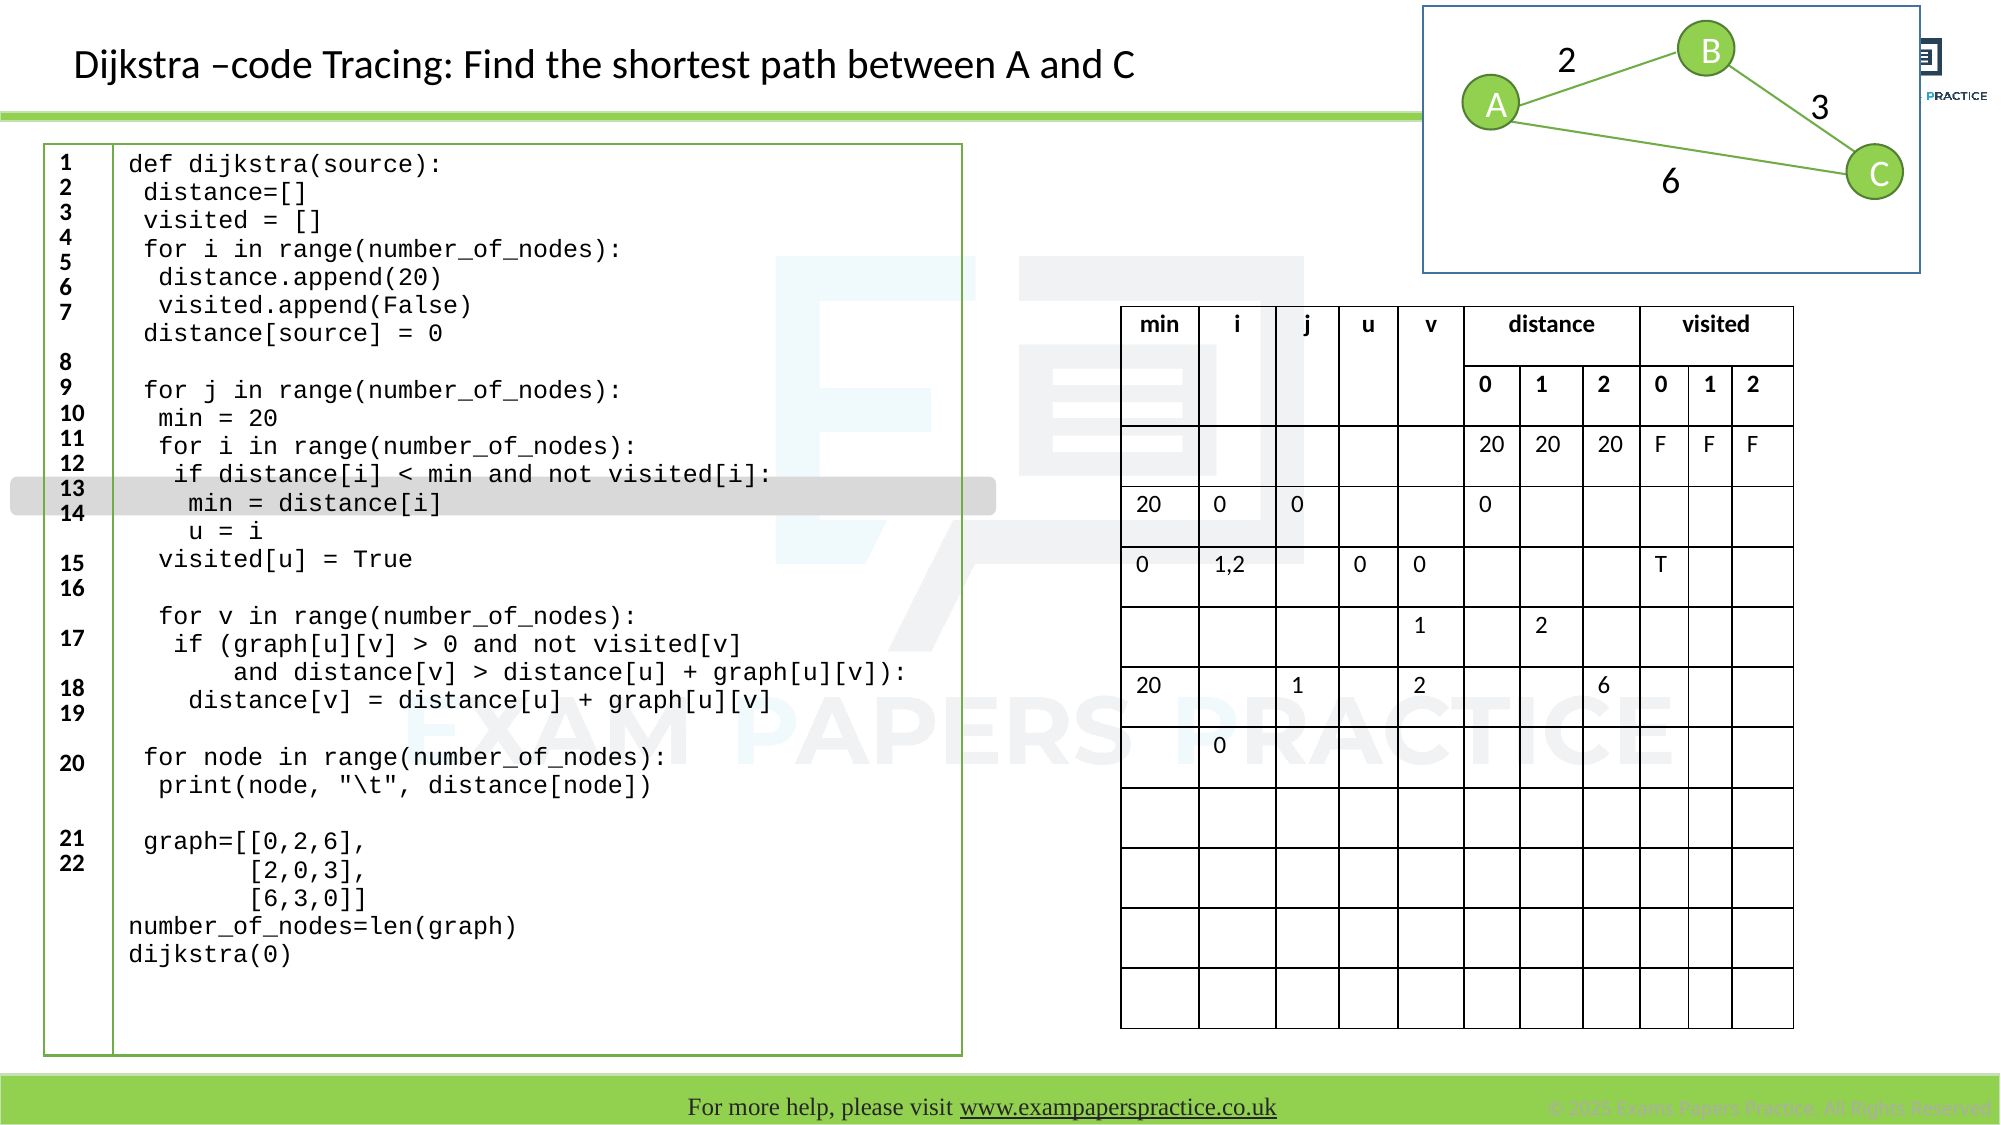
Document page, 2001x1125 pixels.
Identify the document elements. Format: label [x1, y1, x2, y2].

table_cell [1465, 548, 1519, 606]
table_cell [1340, 849, 1397, 907]
table_cell [1122, 909, 1198, 967]
table_cell [1521, 909, 1582, 967]
table_cell [1340, 909, 1397, 967]
table_cell [1641, 487, 1688, 546]
table_cell [1733, 789, 1793, 847]
table_cell [1733, 849, 1793, 907]
table_cell [1584, 789, 1639, 847]
table_cell [1340, 668, 1397, 726]
table_cell [1641, 728, 1688, 787]
table_cell [1122, 487, 1198, 546]
table_cell [1465, 367, 1519, 425]
table_header [1465, 307, 1639, 365]
table_cell [1200, 789, 1275, 847]
table_cell [1521, 728, 1582, 787]
table_cell [1200, 969, 1275, 1028]
table_cell [1584, 728, 1639, 787]
table_cell [1122, 728, 1198, 787]
text_box [58, 29, 1152, 94]
table_cell [1465, 849, 1519, 907]
table_cell [1584, 548, 1639, 606]
table_cell [1689, 728, 1731, 787]
table_cell [1689, 487, 1731, 546]
table_cell [1521, 789, 1582, 847]
table_cell [1200, 608, 1275, 666]
table_cell [1340, 608, 1397, 666]
table_cell [1465, 668, 1519, 726]
table_cell [1399, 789, 1463, 847]
table_cell [1733, 728, 1793, 787]
table_cell [1399, 969, 1463, 1028]
table_cell [1277, 668, 1338, 726]
table_cell [1584, 608, 1639, 666]
table_cell [1465, 608, 1519, 666]
table_cell [1465, 969, 1519, 1028]
table_cell [1689, 427, 1731, 486]
table_cell [1277, 427, 1338, 486]
table_cell [1521, 969, 1582, 1028]
table_cell [1641, 909, 1688, 967]
table_cell [1733, 608, 1793, 666]
table_cell [1641, 548, 1688, 606]
table_cell [1733, 909, 1793, 967]
table_cell [1200, 909, 1275, 967]
table_cell [1122, 789, 1198, 847]
table_cell [1521, 367, 1582, 425]
table_cell [1689, 367, 1731, 425]
table_cell [1521, 427, 1582, 486]
table_cell [1641, 608, 1688, 666]
table_header [45, 145, 112, 1054]
table_cell [1277, 849, 1338, 907]
table_cell [1465, 789, 1519, 847]
table_cell [1399, 427, 1463, 486]
table_cell [1340, 728, 1397, 787]
table_cell [1641, 789, 1688, 847]
text_box [10, 476, 43, 516]
table_cell [1399, 849, 1463, 907]
table_cell [1521, 668, 1582, 726]
table_cell [1689, 668, 1731, 726]
table_cell [1399, 728, 1463, 787]
table_header [1122, 307, 1198, 425]
table_cell [1340, 548, 1397, 606]
table_header [1200, 307, 1275, 425]
table_cell [1399, 909, 1463, 967]
table_cell [1122, 668, 1198, 726]
table_cell [1122, 969, 1198, 1028]
table_cell [1689, 608, 1731, 666]
table_cell [1733, 969, 1793, 1028]
table_cell [1277, 909, 1338, 967]
table_cell [1200, 849, 1275, 907]
table_cell [1277, 728, 1338, 787]
table_cell [1584, 969, 1639, 1028]
table_cell [1465, 909, 1519, 967]
table_cell [1584, 849, 1639, 907]
table_cell [1340, 969, 1397, 1028]
table_cell [1277, 969, 1338, 1028]
table_cell [1399, 548, 1463, 606]
table_cell [1584, 367, 1639, 425]
table_cell [1465, 427, 1519, 486]
table_cell [1465, 728, 1519, 787]
table_cell [1733, 548, 1793, 606]
table_cell [1733, 668, 1793, 726]
table_cell [1689, 789, 1731, 847]
table_cell [1641, 367, 1688, 425]
table_cell [1733, 487, 1793, 546]
table_cell [1689, 849, 1731, 907]
table_cell [1200, 548, 1275, 606]
table_cell [1399, 608, 1463, 666]
text_box [963, 476, 997, 516]
table_cell [1465, 487, 1519, 546]
table_cell [1277, 608, 1338, 666]
table_cell [1200, 427, 1275, 486]
table_cell [1689, 548, 1731, 606]
text_box [1422, 5, 1921, 274]
table_cell [1584, 487, 1639, 546]
table_header [114, 145, 961, 1054]
table_cell [1521, 849, 1582, 907]
table_cell [1641, 849, 1688, 907]
table_cell [1733, 427, 1793, 486]
table_cell [1641, 427, 1688, 486]
table_cell [1277, 548, 1338, 606]
table_cell [1122, 548, 1198, 606]
table_cell [1277, 487, 1338, 546]
table_cell [1277, 789, 1338, 847]
table_cell [1689, 969, 1731, 1028]
table_cell [1340, 427, 1397, 486]
table_cell [1340, 487, 1397, 546]
table_cell [1340, 789, 1397, 847]
table_cell [1521, 487, 1582, 546]
table_cell [1122, 849, 1198, 907]
table_cell [1200, 668, 1275, 726]
table_cell [1200, 487, 1275, 546]
table_header [1340, 307, 1397, 425]
table_cell [1641, 969, 1688, 1028]
table_header [1641, 307, 1793, 365]
table_cell [1584, 909, 1639, 967]
table_cell [1399, 668, 1463, 726]
table_cell [1200, 728, 1275, 787]
table_cell [1122, 427, 1198, 486]
table_cell [1399, 487, 1463, 546]
table_header [1399, 307, 1463, 425]
table_cell [1584, 668, 1639, 726]
table_cell [1733, 367, 1793, 425]
table_cell [1521, 608, 1582, 666]
table_cell [1689, 909, 1731, 967]
table_cell [1584, 427, 1639, 486]
table_cell [1641, 668, 1688, 726]
table_cell [1122, 608, 1198, 666]
table_header [1277, 307, 1338, 425]
table_cell [1521, 548, 1582, 606]
